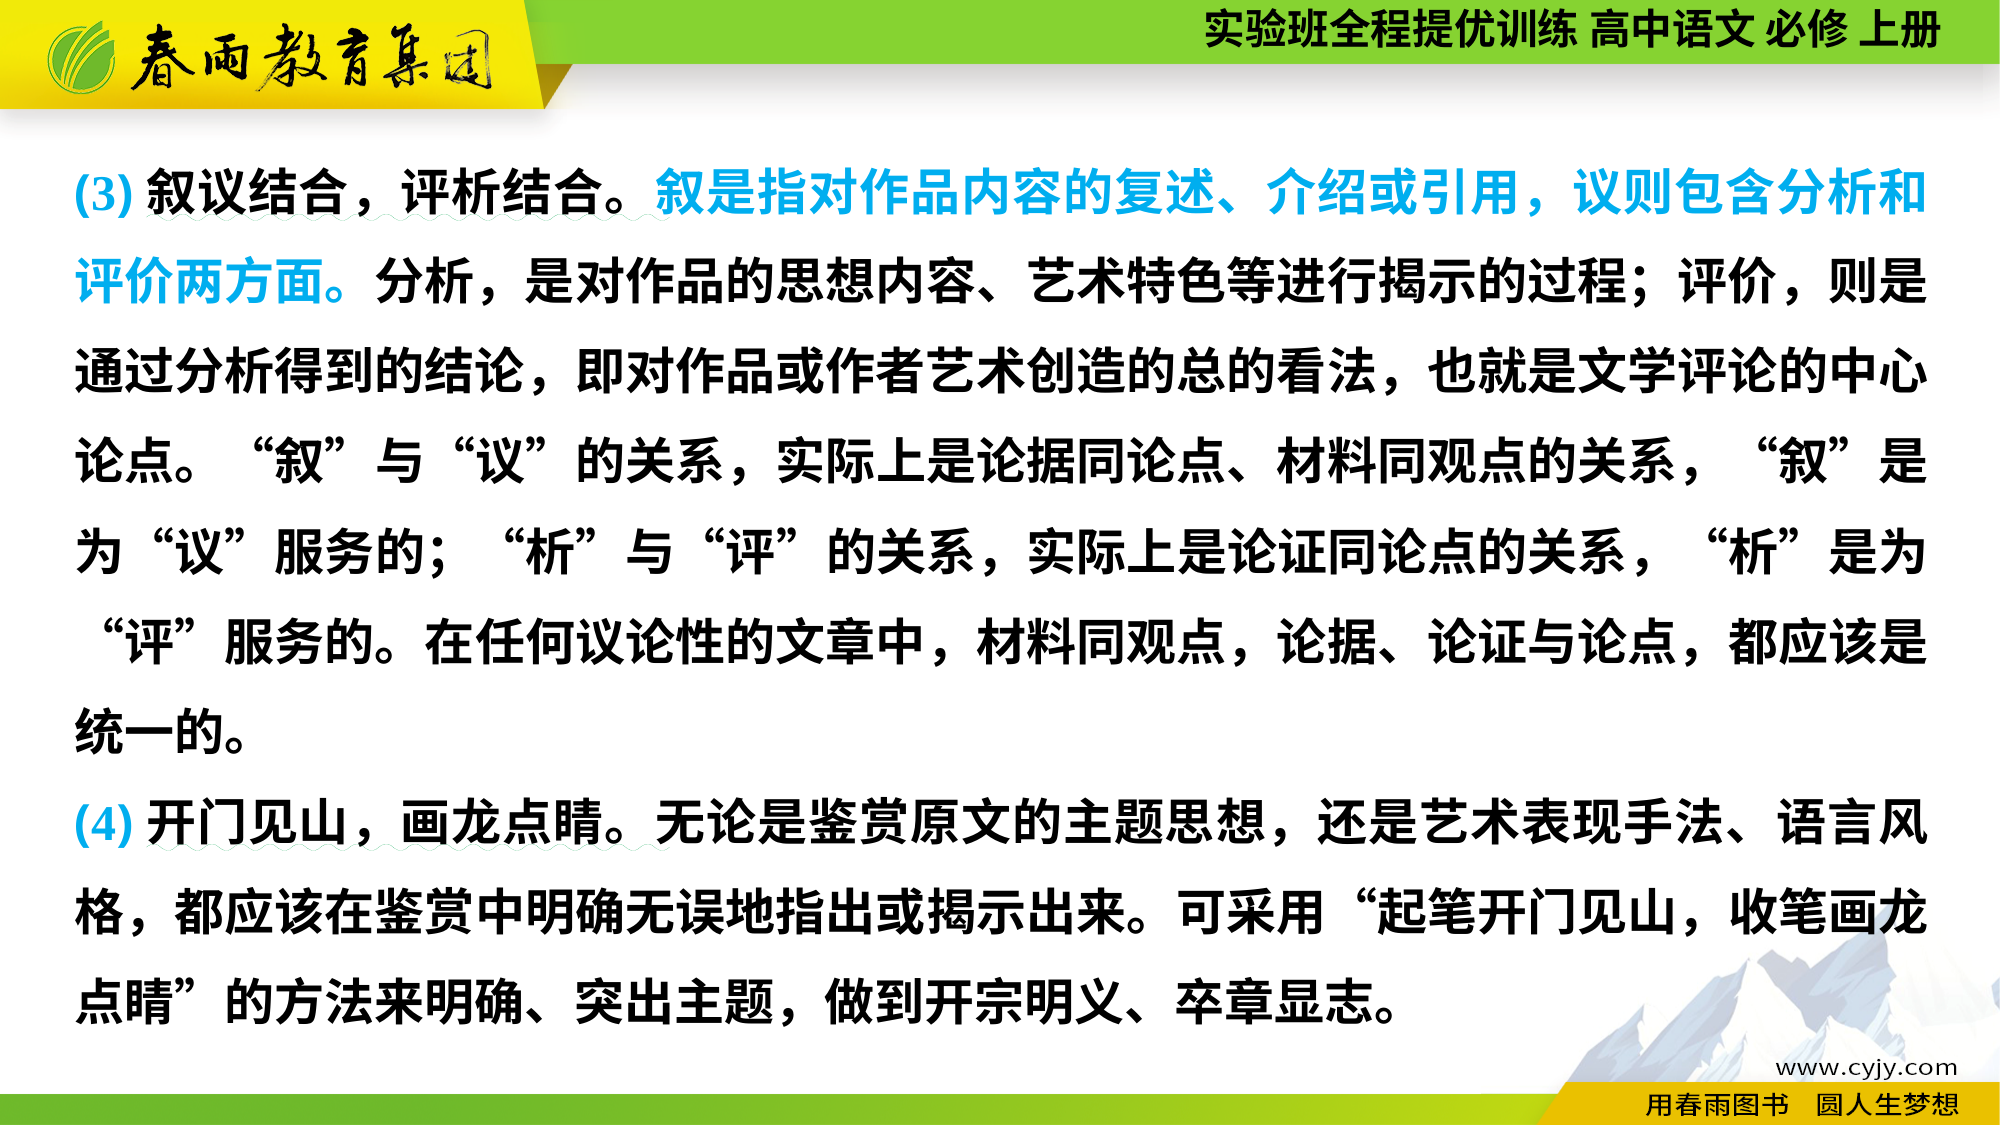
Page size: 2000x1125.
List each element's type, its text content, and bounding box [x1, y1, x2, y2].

picture [0, 0, 2000, 1125]
list (3)叙议结合，评析结合。叙是指对作品内容的复述、介绍或引用，议则包含分析和评价两方面。分析，是对作品的思想内容、艺术特色等进行揭示的过程；评价，则是通过分析得到的结论，即对作品或作者艺术创造的总的看法，也就是文学评论的中心论点。“叙”与“议”的关系，实际上是论据同论点、材料同观点的关系，“叙”是为“议”服务的；“析”与“评”的关系，实际上是论证同论点的关系，“析”是为“评”服务的。在任何议论性的文章中，材料同观点，论据、论证与论点，都应该是统一的。 (4)开门见山，画龙点睛。无论是鉴赏原文的主题思想，还是艺术表现手法、语言风格，都应该在鉴赏中明确无误地指出或揭示出来。可采用“起笔开门见山，收笔画龙点睛”的方法来明确、突出主题，做到开宗明义、卒章显志。 [59, 122, 1944, 1047]
